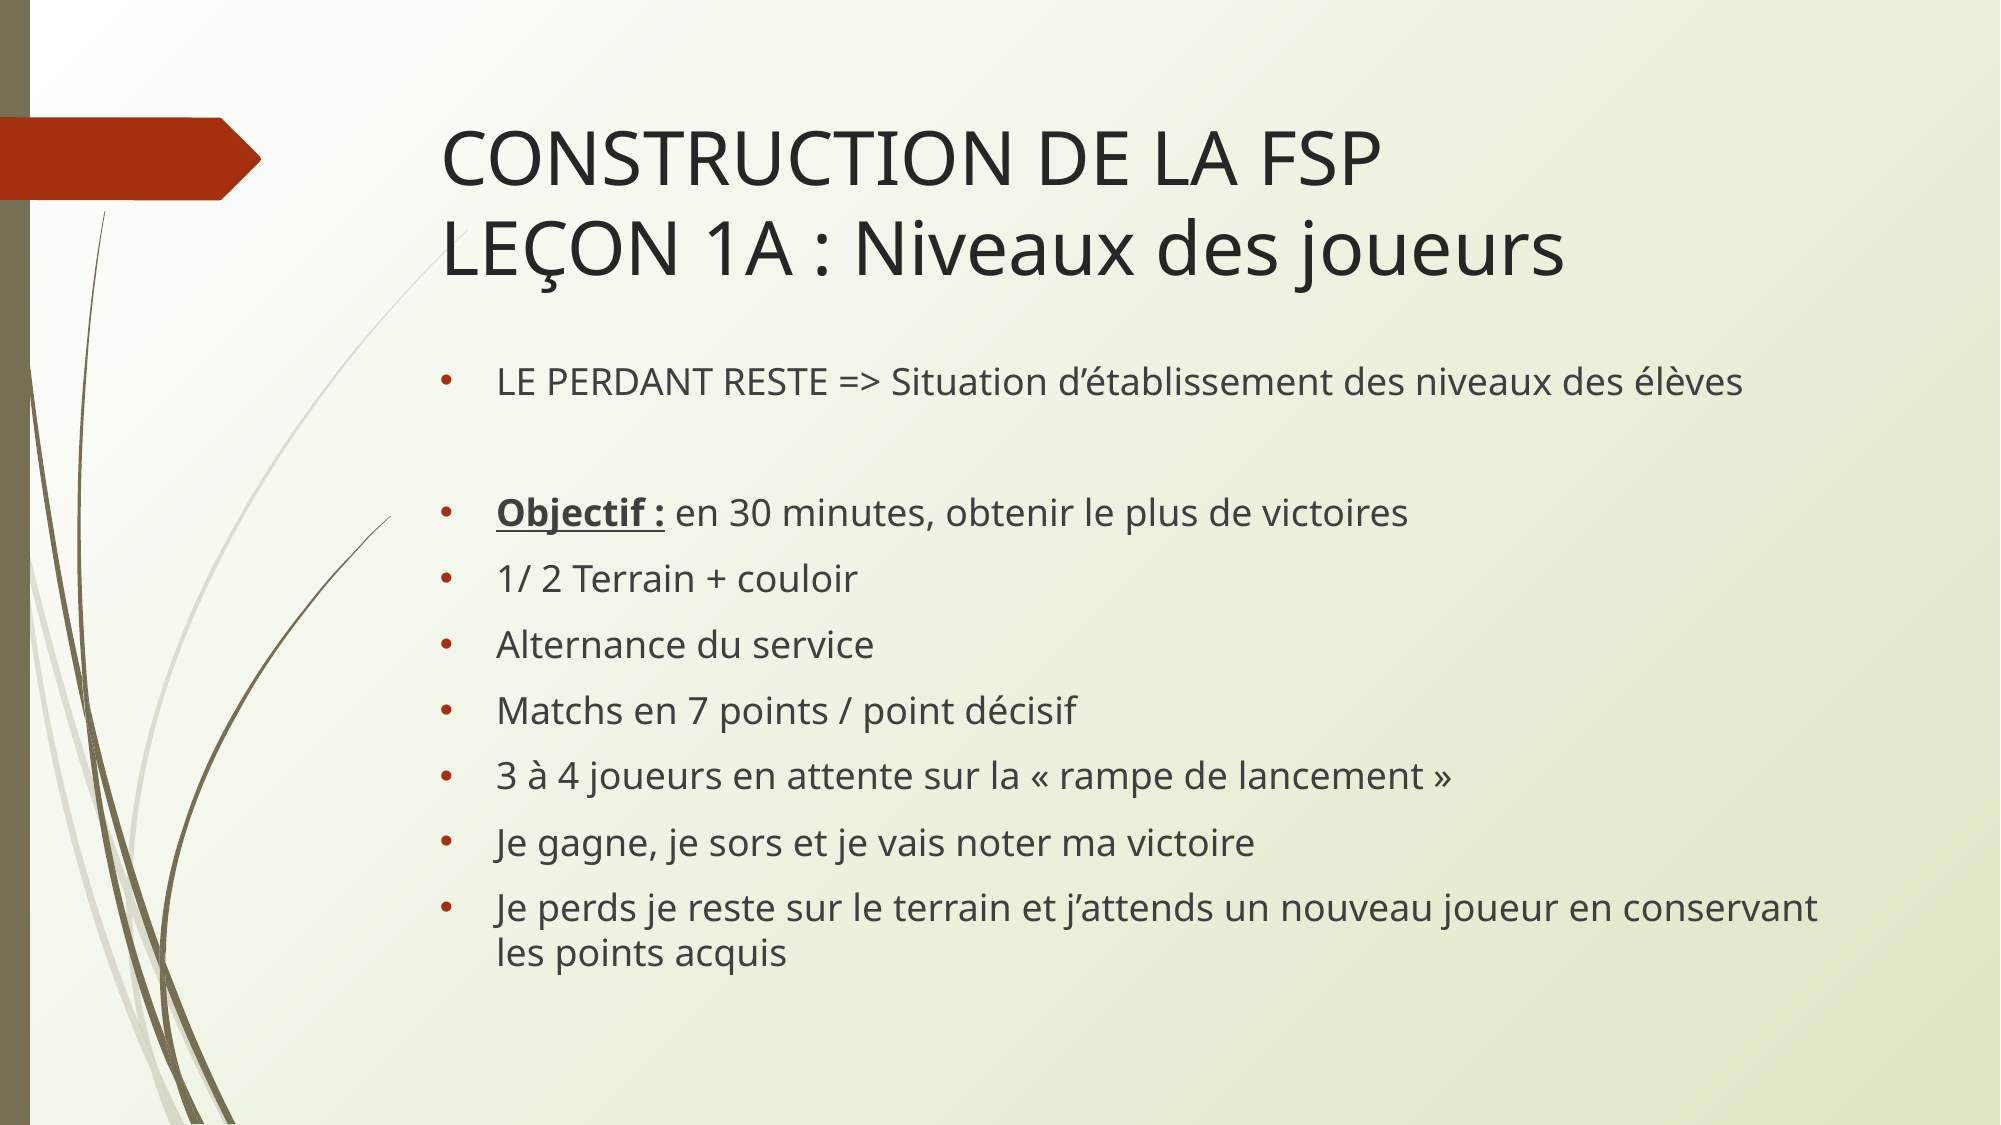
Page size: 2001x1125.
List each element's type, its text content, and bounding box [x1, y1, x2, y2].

title CONSTRUCTION DE LA FSP LEÇON 1A : Niveaux des joueurs [425, 102, 1888, 313]
list LE PERDANT RESTE => Situation d’établissement des niveaux des élèves Objectif : en 30 minutes, obtenir le plus de victoires 1/ 2 Terrain + couloir Alternance du service Matchs en 7 points / point décisif 3 à 4 joueurs en attente sur la « rampe de lancement » Je gagne, je sors et je vais noter ma victoire Je perds je reste sur le terrain et j’attends un nouveau joueur en conservant les points acquis [424, 350, 1888, 1000]
